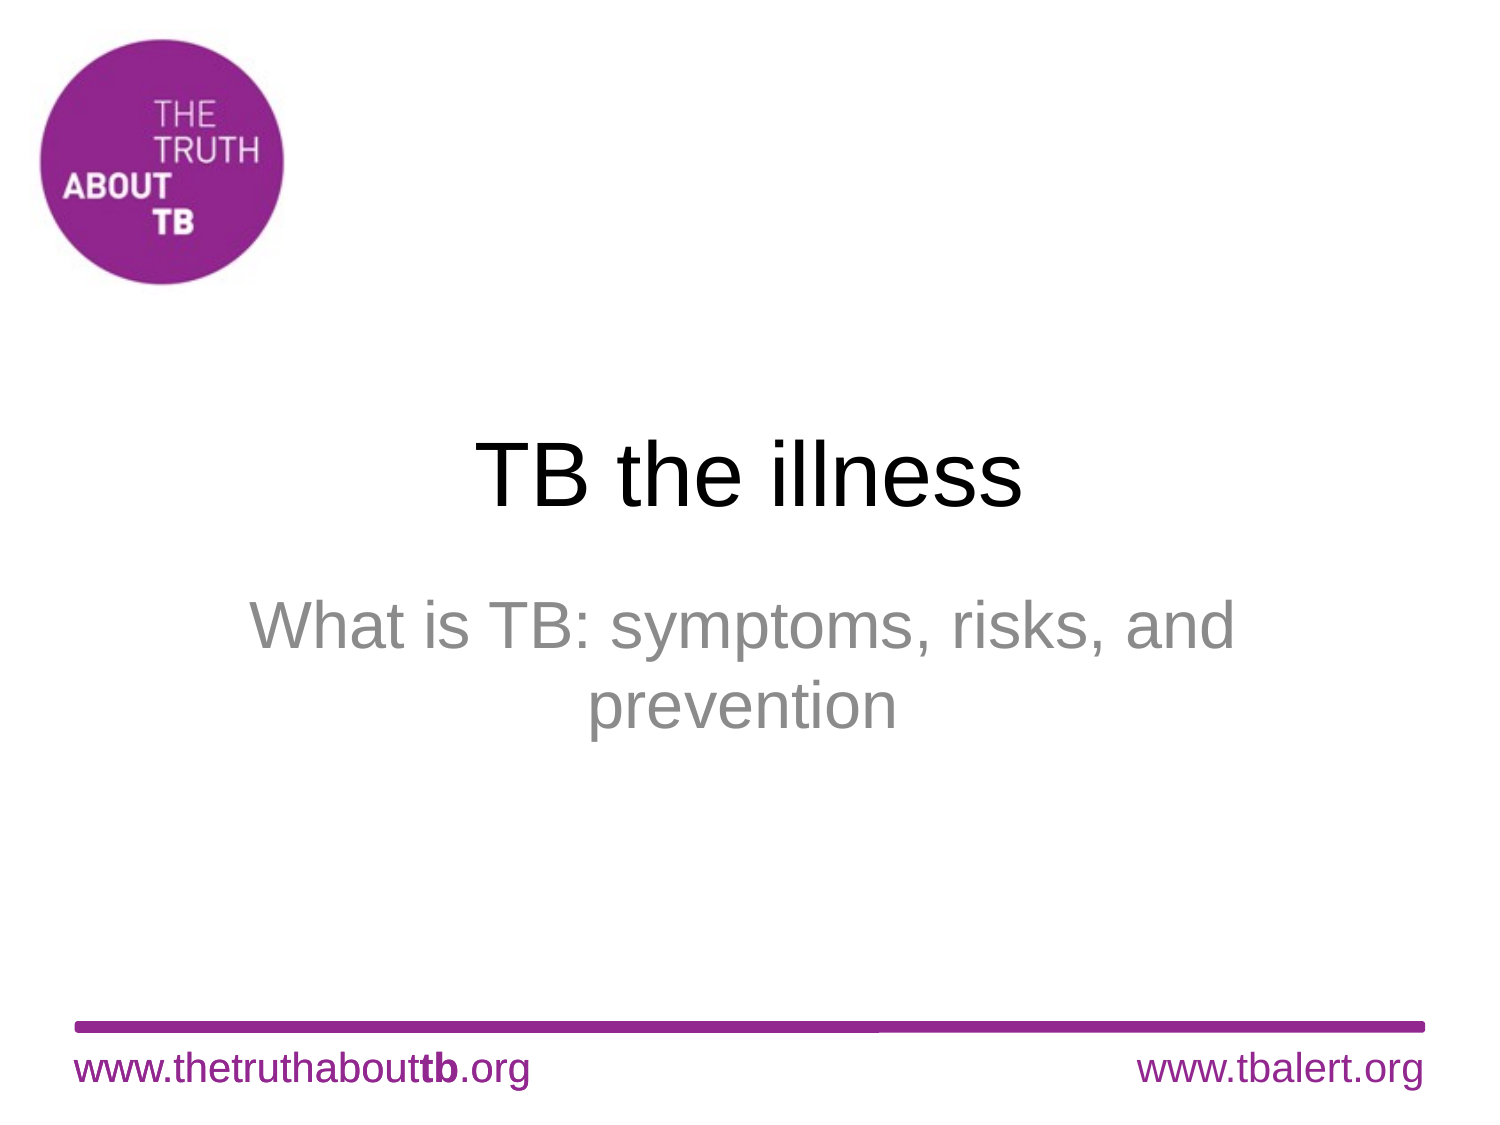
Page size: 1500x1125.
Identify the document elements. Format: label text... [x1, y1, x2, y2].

title TB the illness [112, 349, 1388, 591]
subtitle What is TB: symptoms, risks, and prevention [218, 574, 1269, 862]
picture [29, 29, 295, 295]
